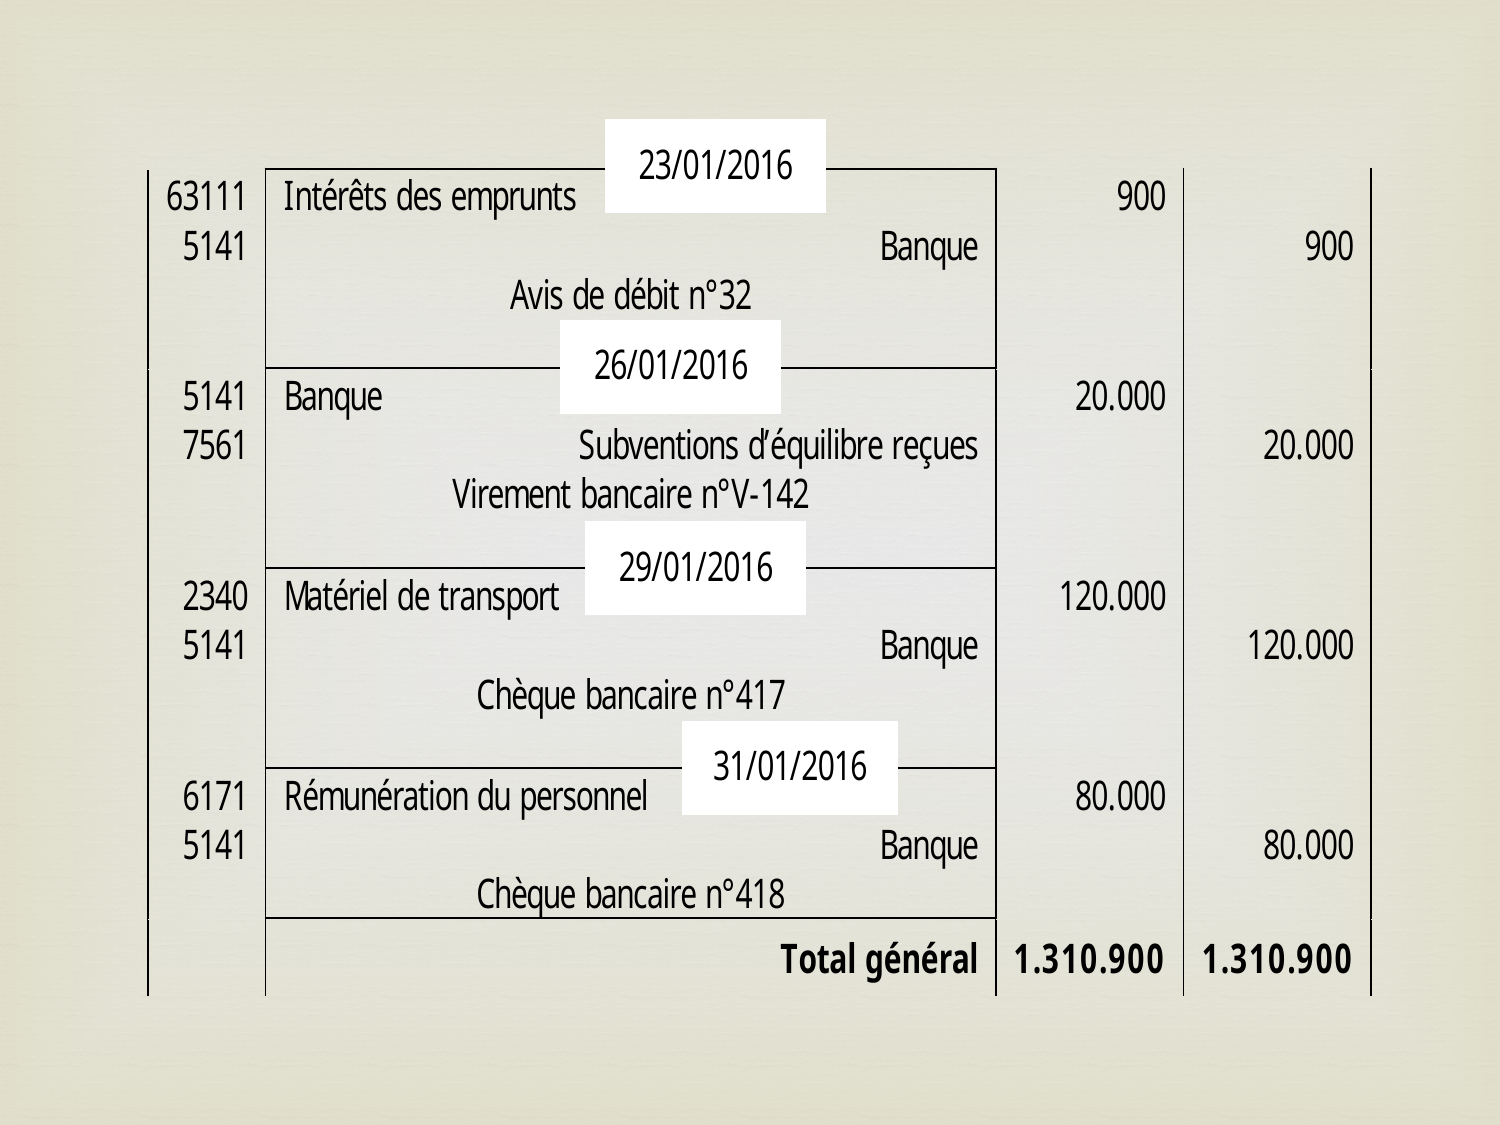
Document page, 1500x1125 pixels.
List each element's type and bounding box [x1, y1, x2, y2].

picture [0, 117, 1500, 1060]
